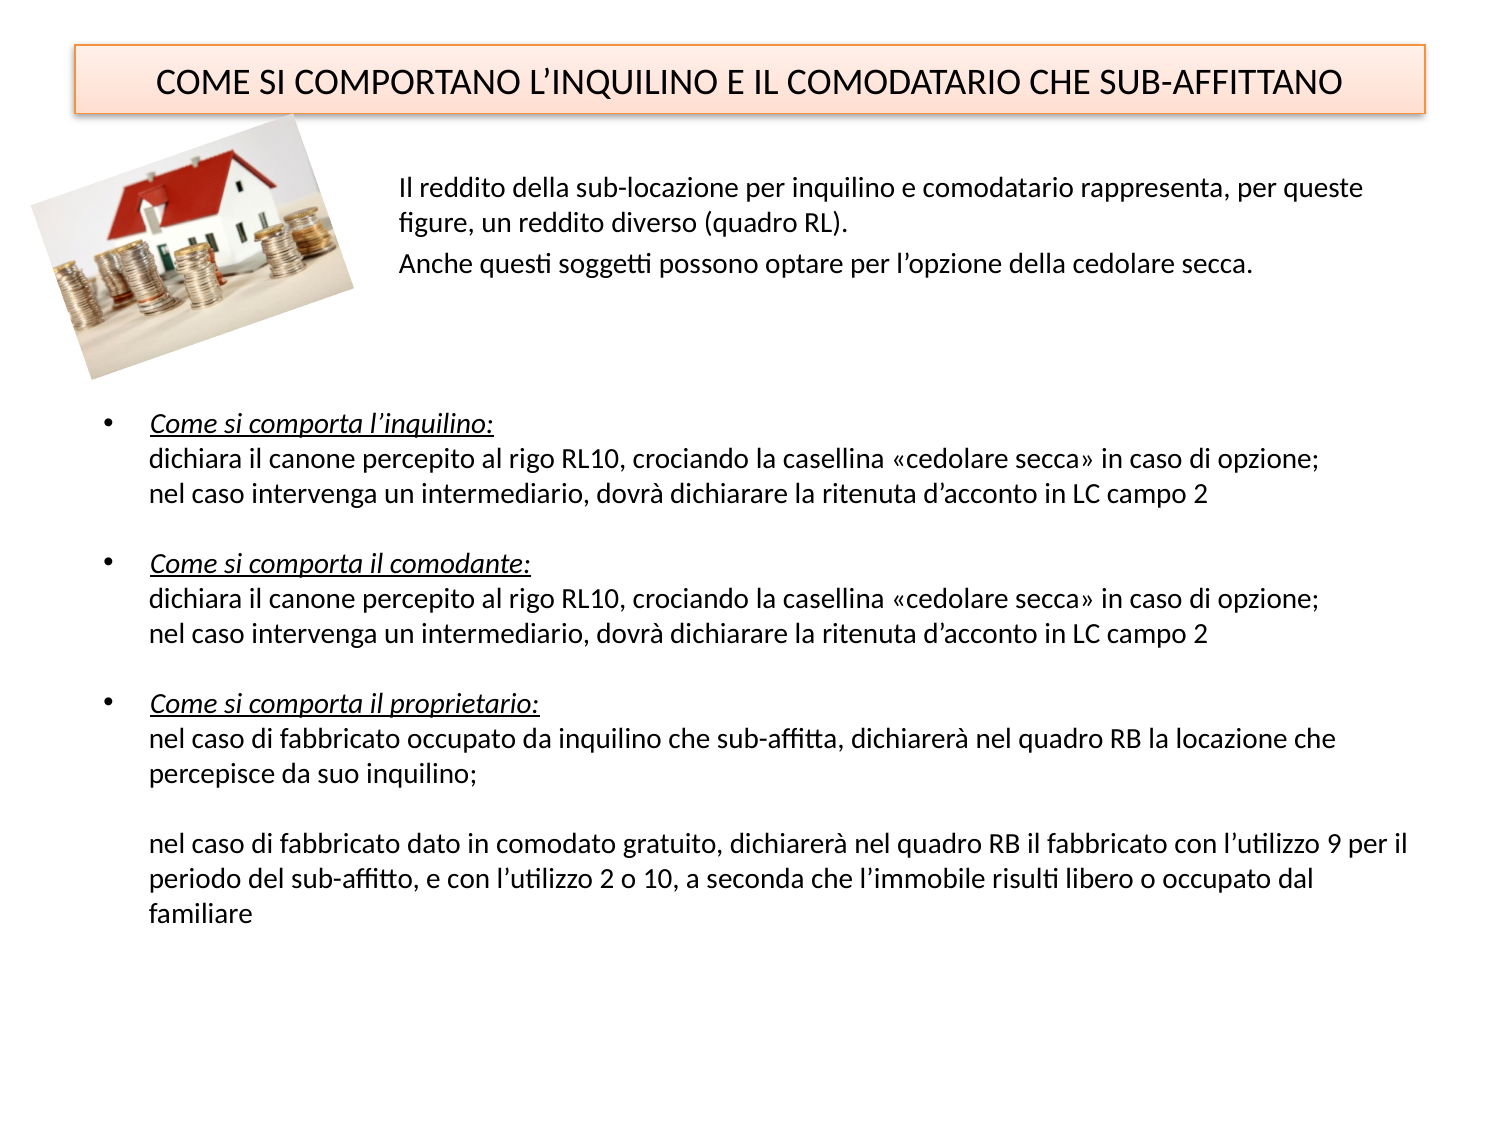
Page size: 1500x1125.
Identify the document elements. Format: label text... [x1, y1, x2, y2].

title COME SI COMPORTANO L’INQUILINO E IL COMODATARIO CHE SUB-AFFITTANO [74, 44, 1426, 114]
list Il reddito della sub-locazione per inquilino e comodatario rappresenta, per queste figure, un reddito diverso (quadro RL). Anche questi soggetti possono optare per l’opzione della cedolare secca. [383, 160, 1402, 315]
picture [31, 114, 353, 379]
text_box Come si comporta l’inquilino: dichiara il canone percepito al rigo RL10, crociando la casellina «cedolare secca» in caso di opzione; nel caso intervenga un intermediario, dovrà dichiarare la ritenuta d’acconto in LC campo 2 Come si comporta il comodante: dichiara il canone percepito al rigo RL10, crociando la casellina «cedolare secca» in caso di opzione; nel caso intervenga un intermediario, dovrà dichiarare la ritenuta d’acconto in LC campo 2 Come si comporta il proprietario: nel caso di fabbricato occupato da inquilino che sub-affitta, dichiarerà nel quadro RB la locazione che percepisce da suo inquilino; nel caso di fabbricato dato in comodato gratuito, dichiarerà nel quadro RB il fabbricato con l’utilizzo 9 per il periodo del sub-affitto, e con l’utilizzo 2 o 10, a seconda che l’immobile risulti libero o occupato dal familiare [88, 397, 1436, 937]
